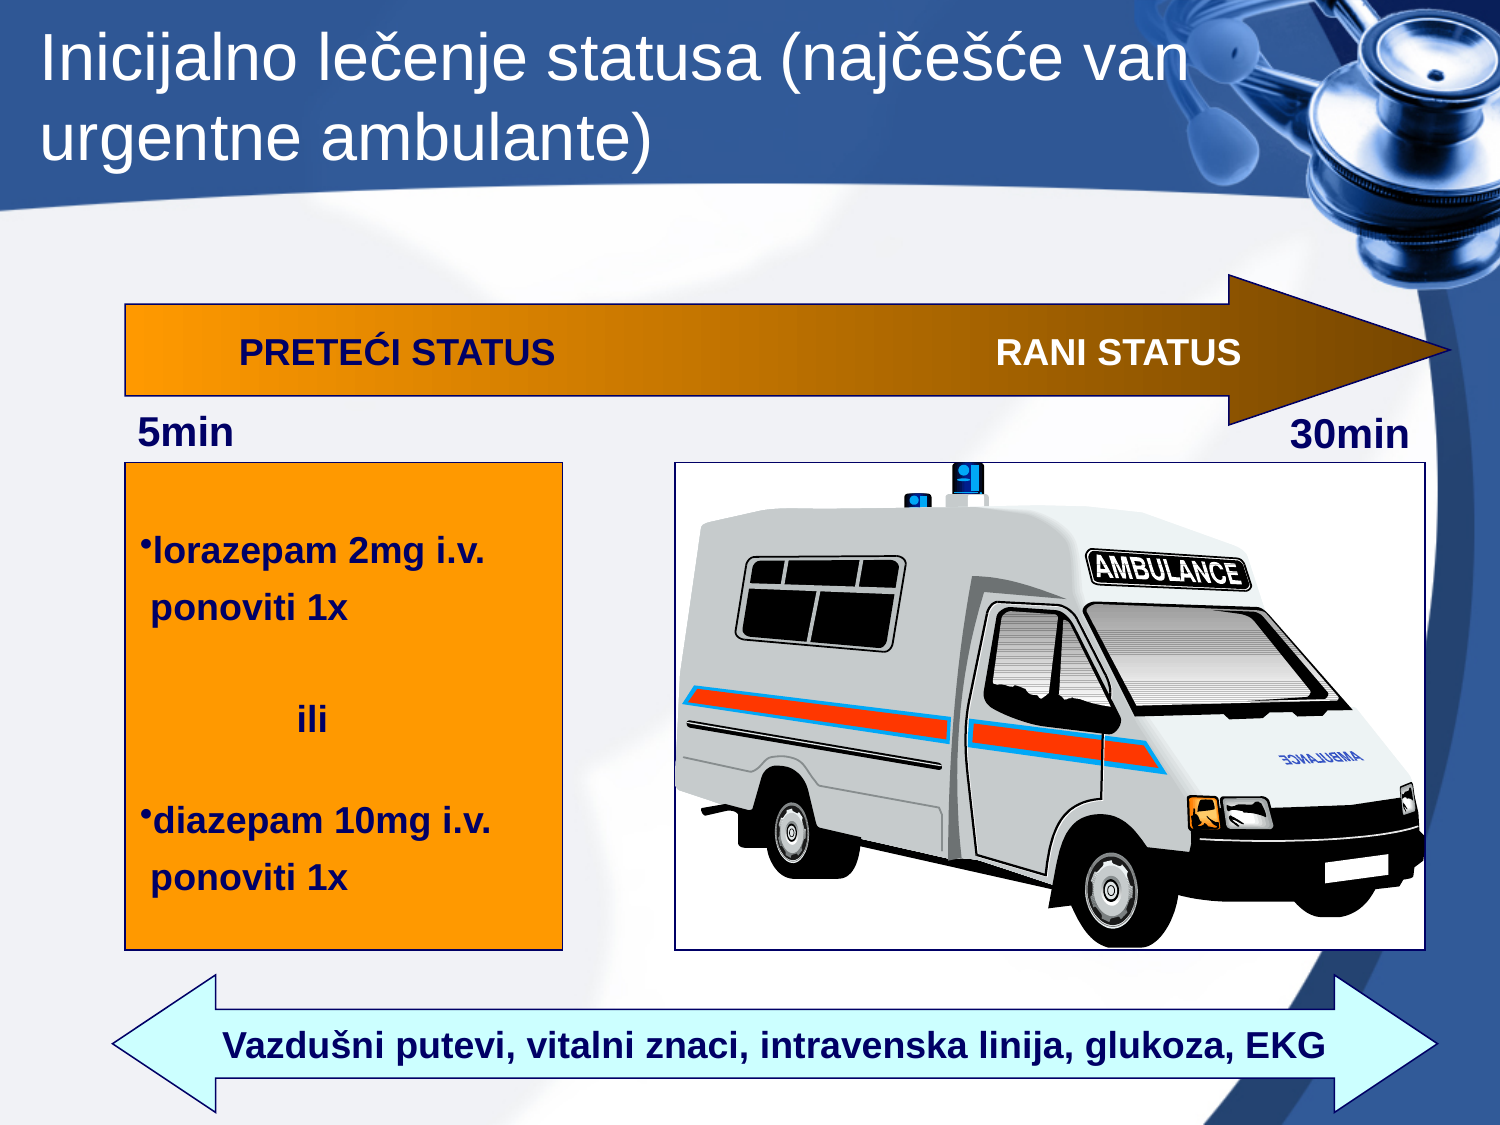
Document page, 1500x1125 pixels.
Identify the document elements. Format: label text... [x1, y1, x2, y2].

text_box 30min [1275, 399, 1426, 462]
text_box Vazdušni putevi, vitalni znaci, intravenska linija, glukoza, EKG [112, 974, 1438, 1113]
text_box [674, 462, 1426, 951]
text_box 5min [122, 397, 250, 463]
picture [0, 0, 1500, 1125]
text_box lorazepam 2mg i.v. ponoviti 1x ili diazepam 10mg i.v. ponoviti 1x [124, 462, 563, 950]
text_box PRETEĆI STATUS RANI STATUS [125, 274, 1451, 425]
slide_number 48 [937, 1062, 1294, 1101]
title Inicijalno lečenje statusa (najčešće van urgentne ambulante) [24, 24, 1251, 163]
